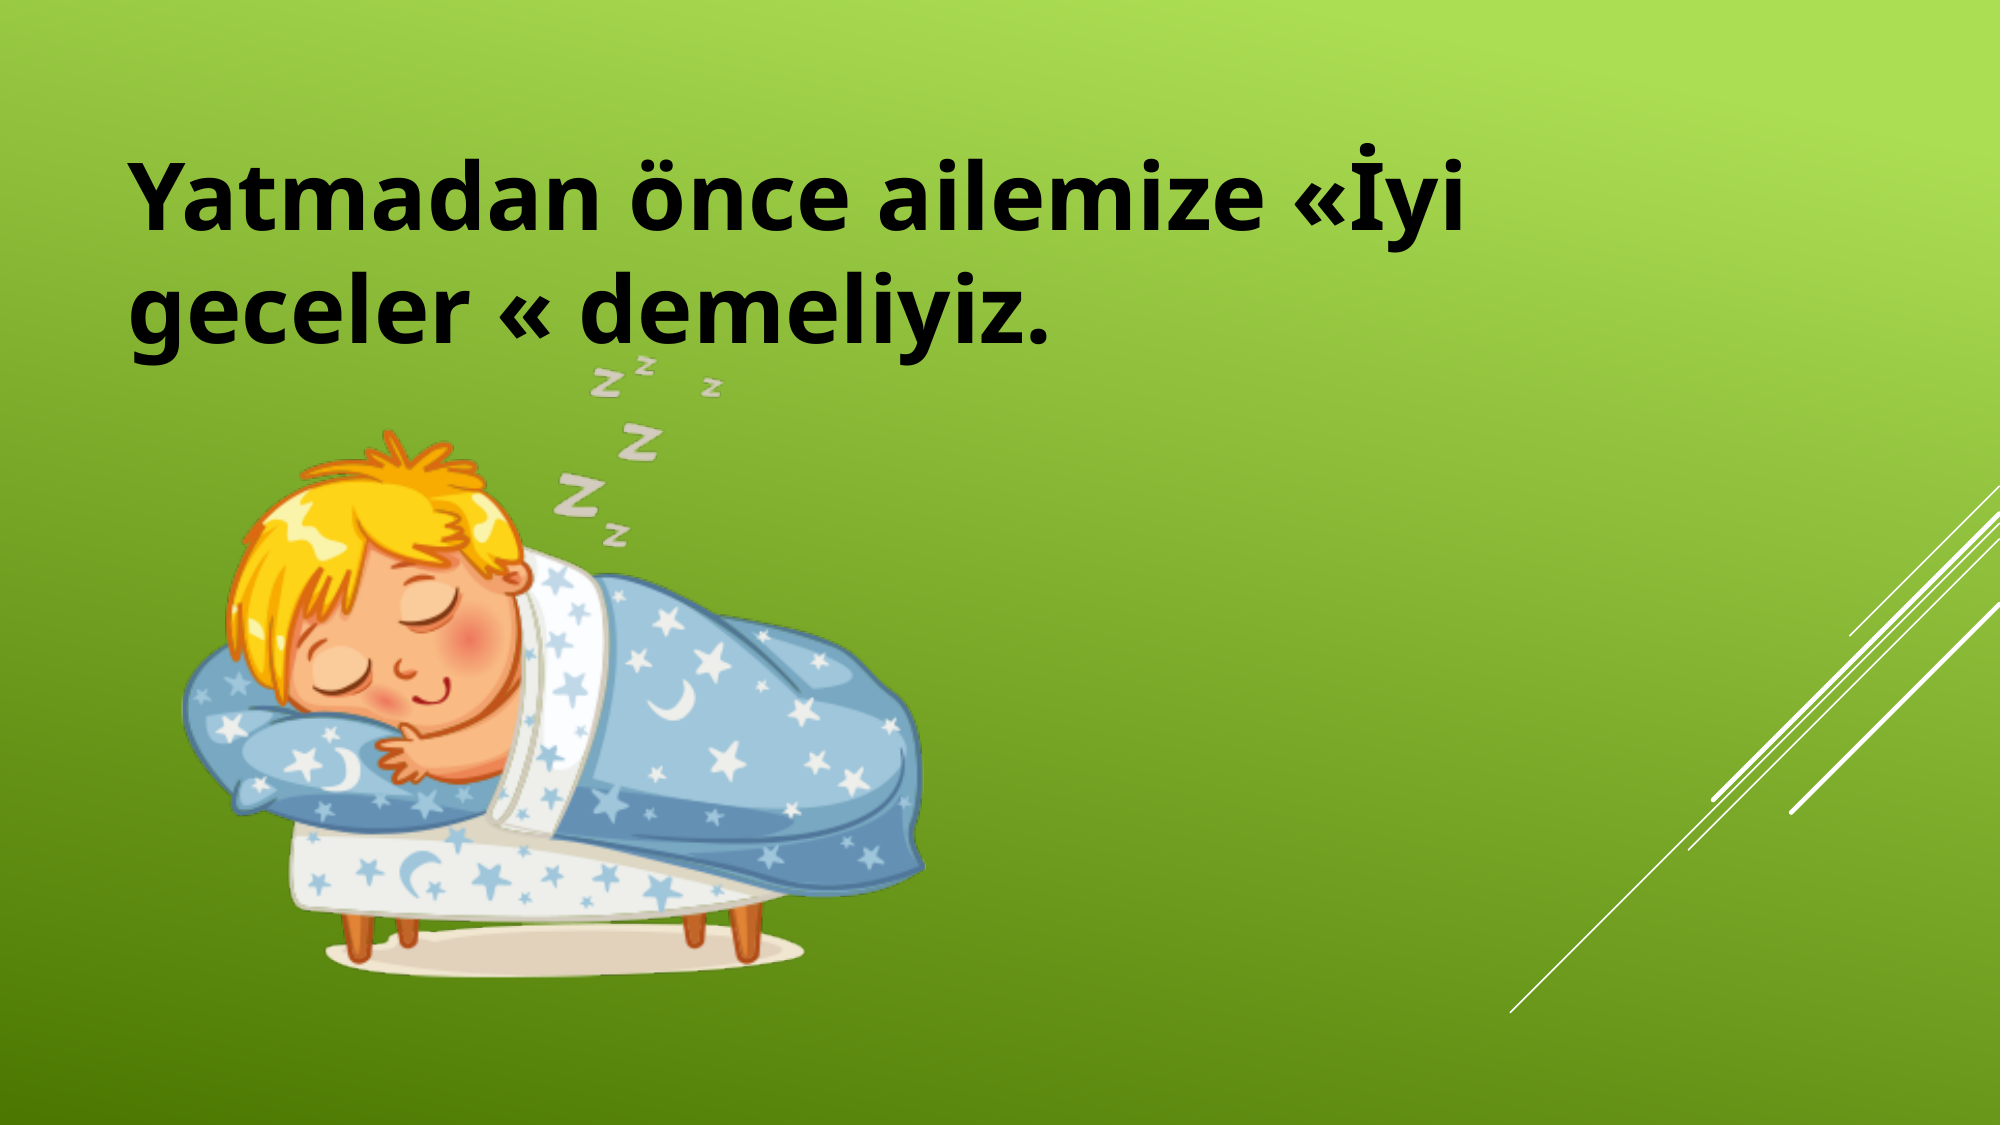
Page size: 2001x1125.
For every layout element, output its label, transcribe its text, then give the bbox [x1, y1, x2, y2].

list Yatmadan önce ailemize «İyi geceler « demeliyiz. [112, 112, 1513, 387]
picture [161, 249, 958, 1078]
